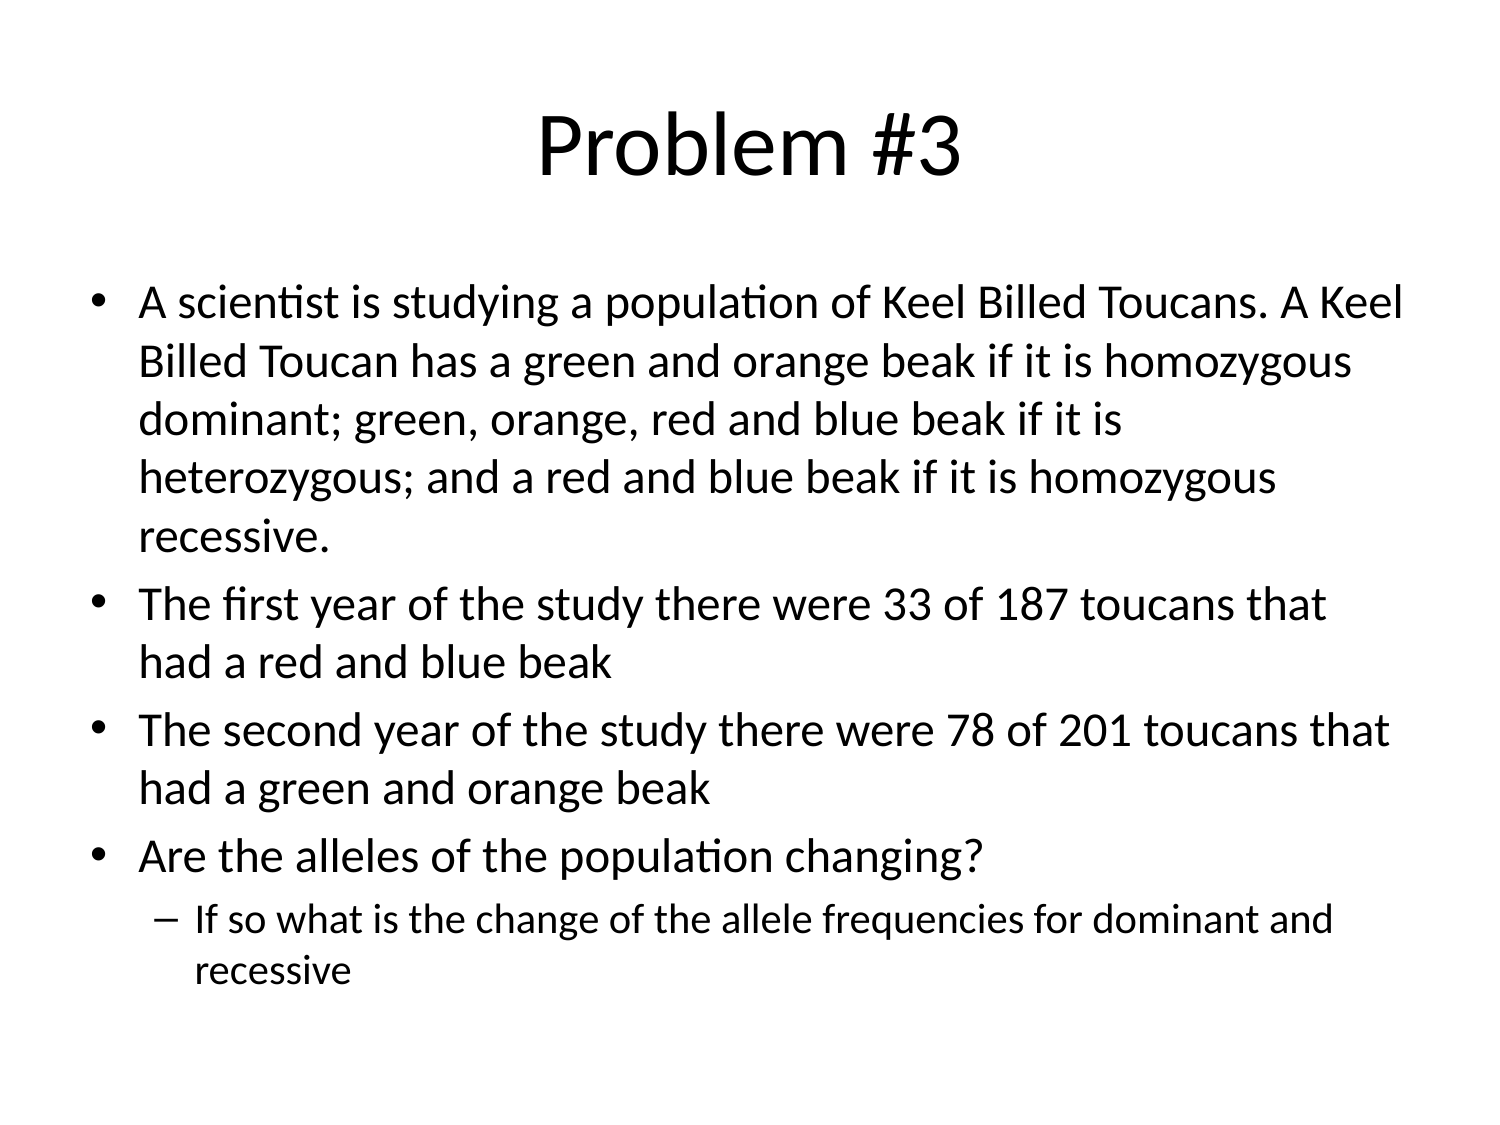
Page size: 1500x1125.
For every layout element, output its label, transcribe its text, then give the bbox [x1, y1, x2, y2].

list A scientist is studying a population of Keel Billed Toucans. A Keel Billed Toucan has a green and orange beak if it is homozygous dominant; green, orange, red and blue beak if it is heterozygous; and a red and blue beak if it is homozygous recessive. The first year of the study there were 33 of 187 toucans that had a red and blue beak The second year of the study there were 78 of 201 toucans that had a green and orange beak Are the alleles of the population changing? If so what is the change of the allele frequencies for dominant and recessive [75, 262, 1425, 1005]
title Problem #3 [75, 45, 1425, 233]
